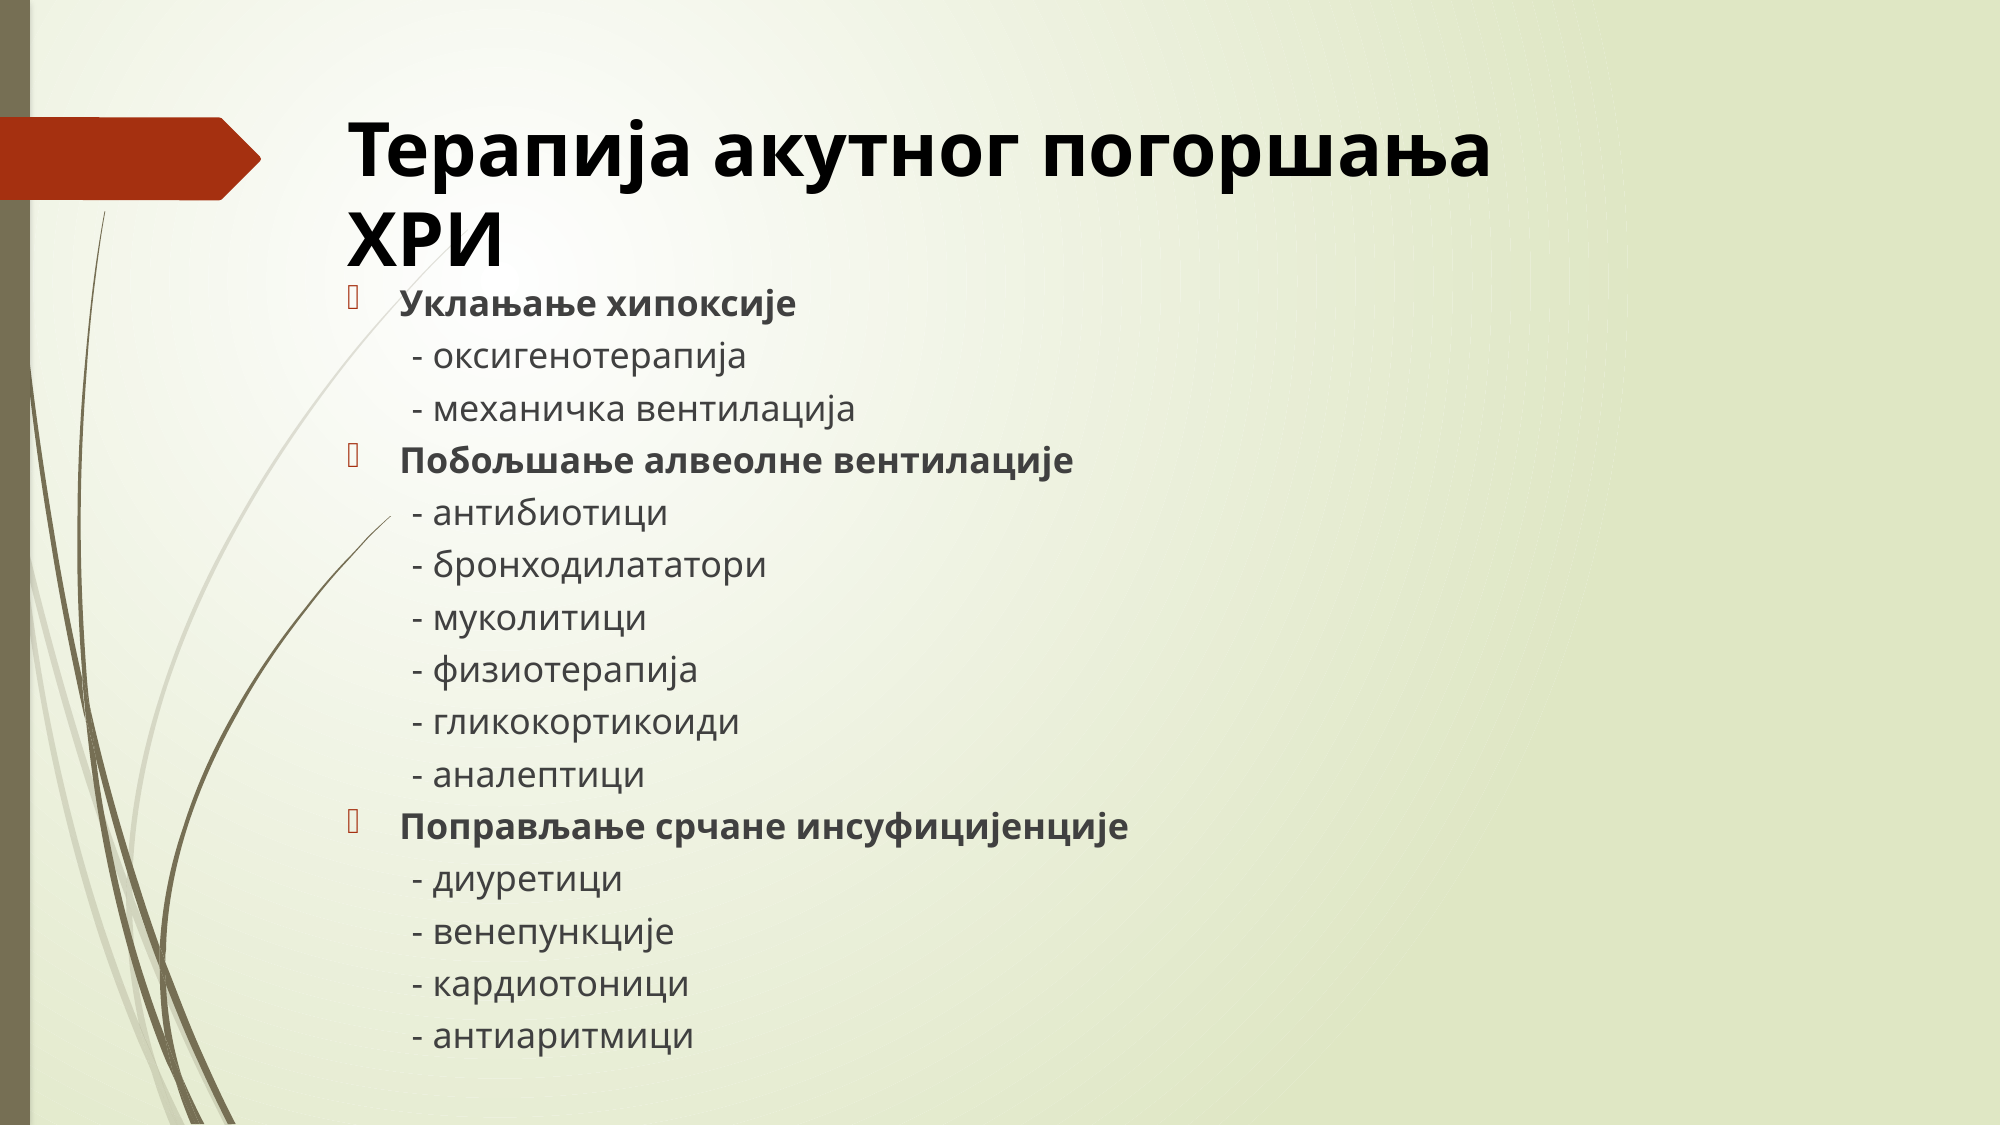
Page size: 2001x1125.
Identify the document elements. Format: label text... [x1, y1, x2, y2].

title Терапија акутног погоршања ХРИ [332, 93, 1682, 281]
list Уклањање хипоксије - оксигенотерапија - механичка вентилација Побољшање алвеолне вентилације - антибиотици - бронходилататори - муколитици - физиотерапија - гликокортикоиди - аналептици Поправљање срчане инсуфицијенције - диуретици - венепункције - кардиотоници - антиаритмици [332, 281, 1682, 1069]
